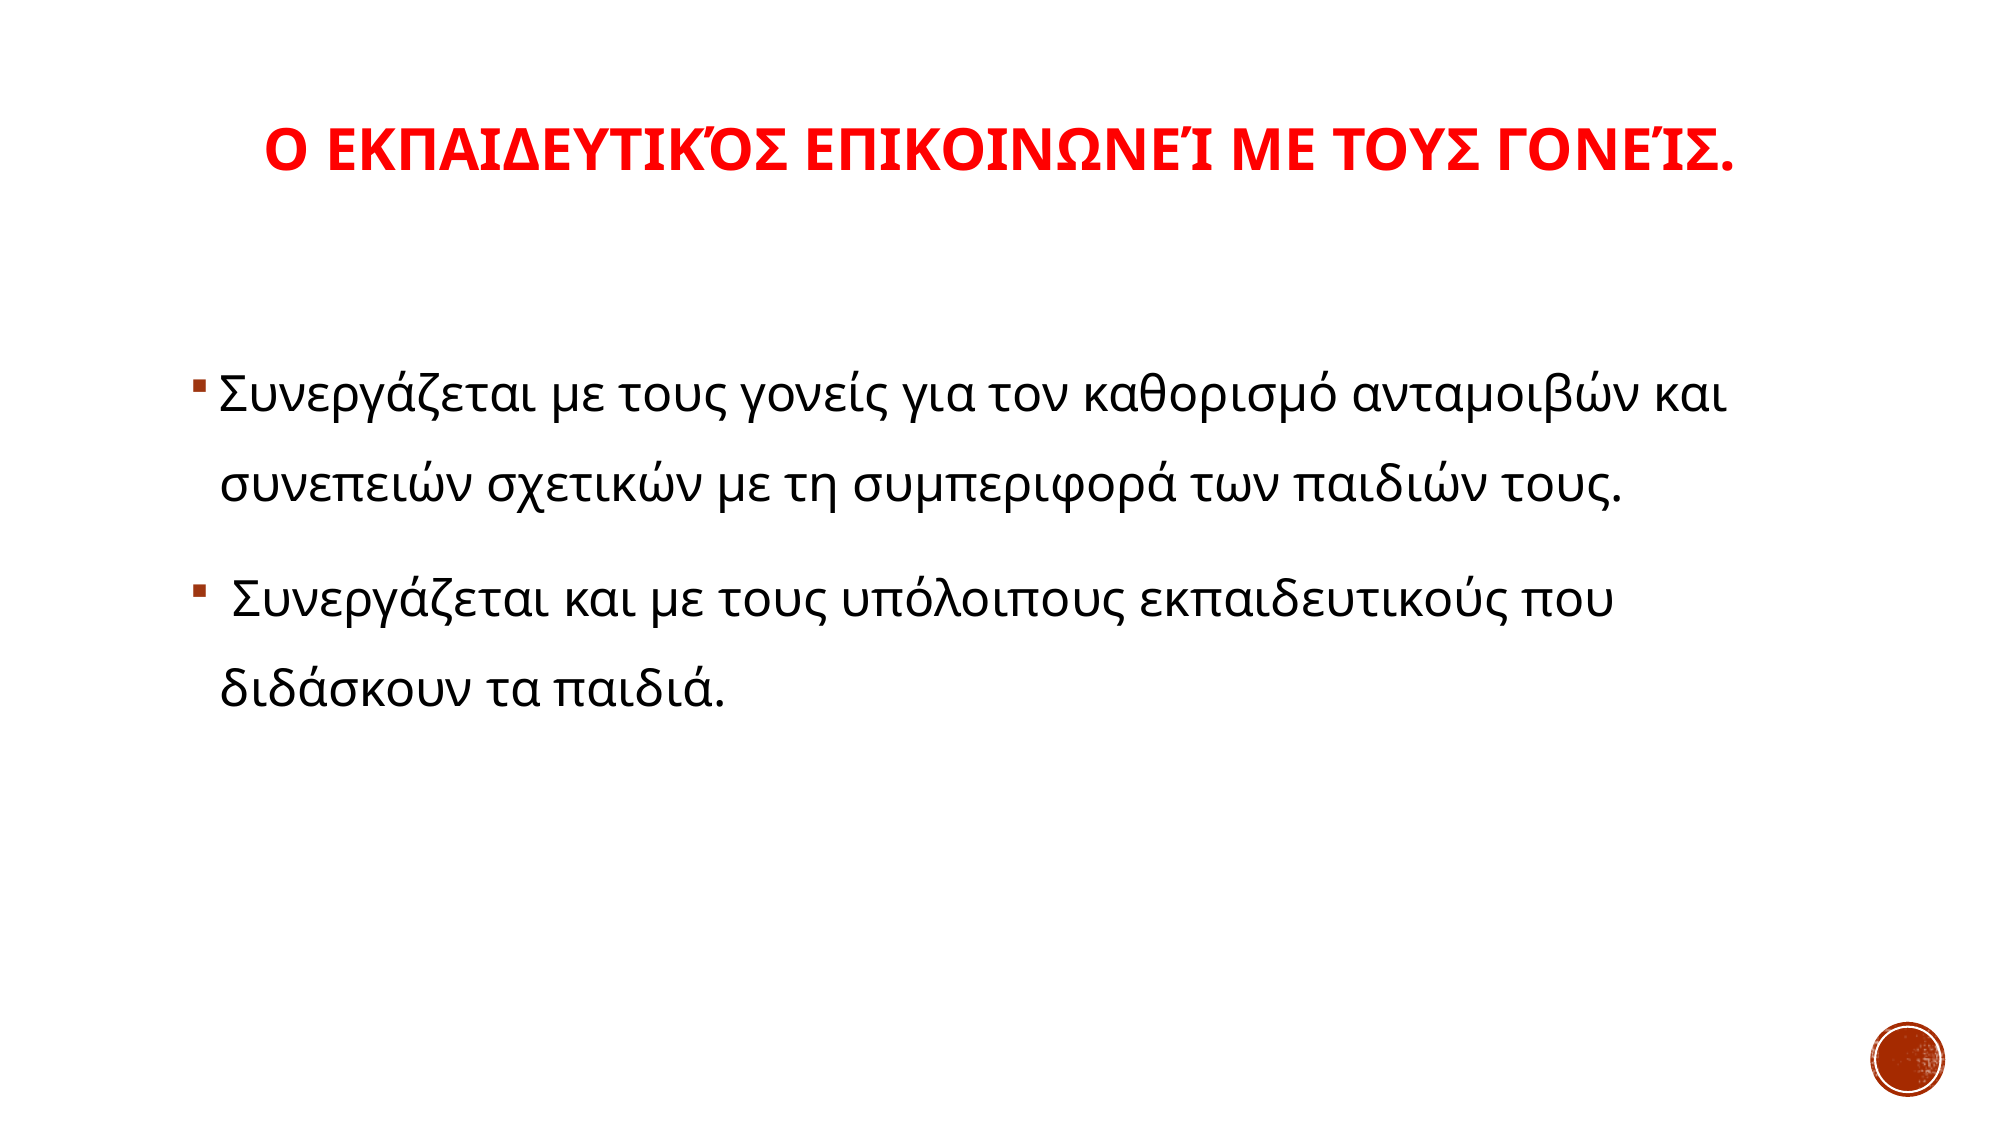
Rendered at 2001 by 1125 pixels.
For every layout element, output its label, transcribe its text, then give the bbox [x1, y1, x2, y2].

list Συνεργάζεται με τους γονείς για τον καθορισμό ανταμοιβών και συνεπειών σχετικών με τη συμπεριφορά των παιδιών τους. Συνεργάζεται και με τους υπόλοιπους εκπαιδευτικούς που διδάσκουν τα παιδιά. [174, 324, 1825, 989]
title Ο εκπαιδευτικός επικοινωνεί με τους γονείς. [137, 112, 1863, 262]
